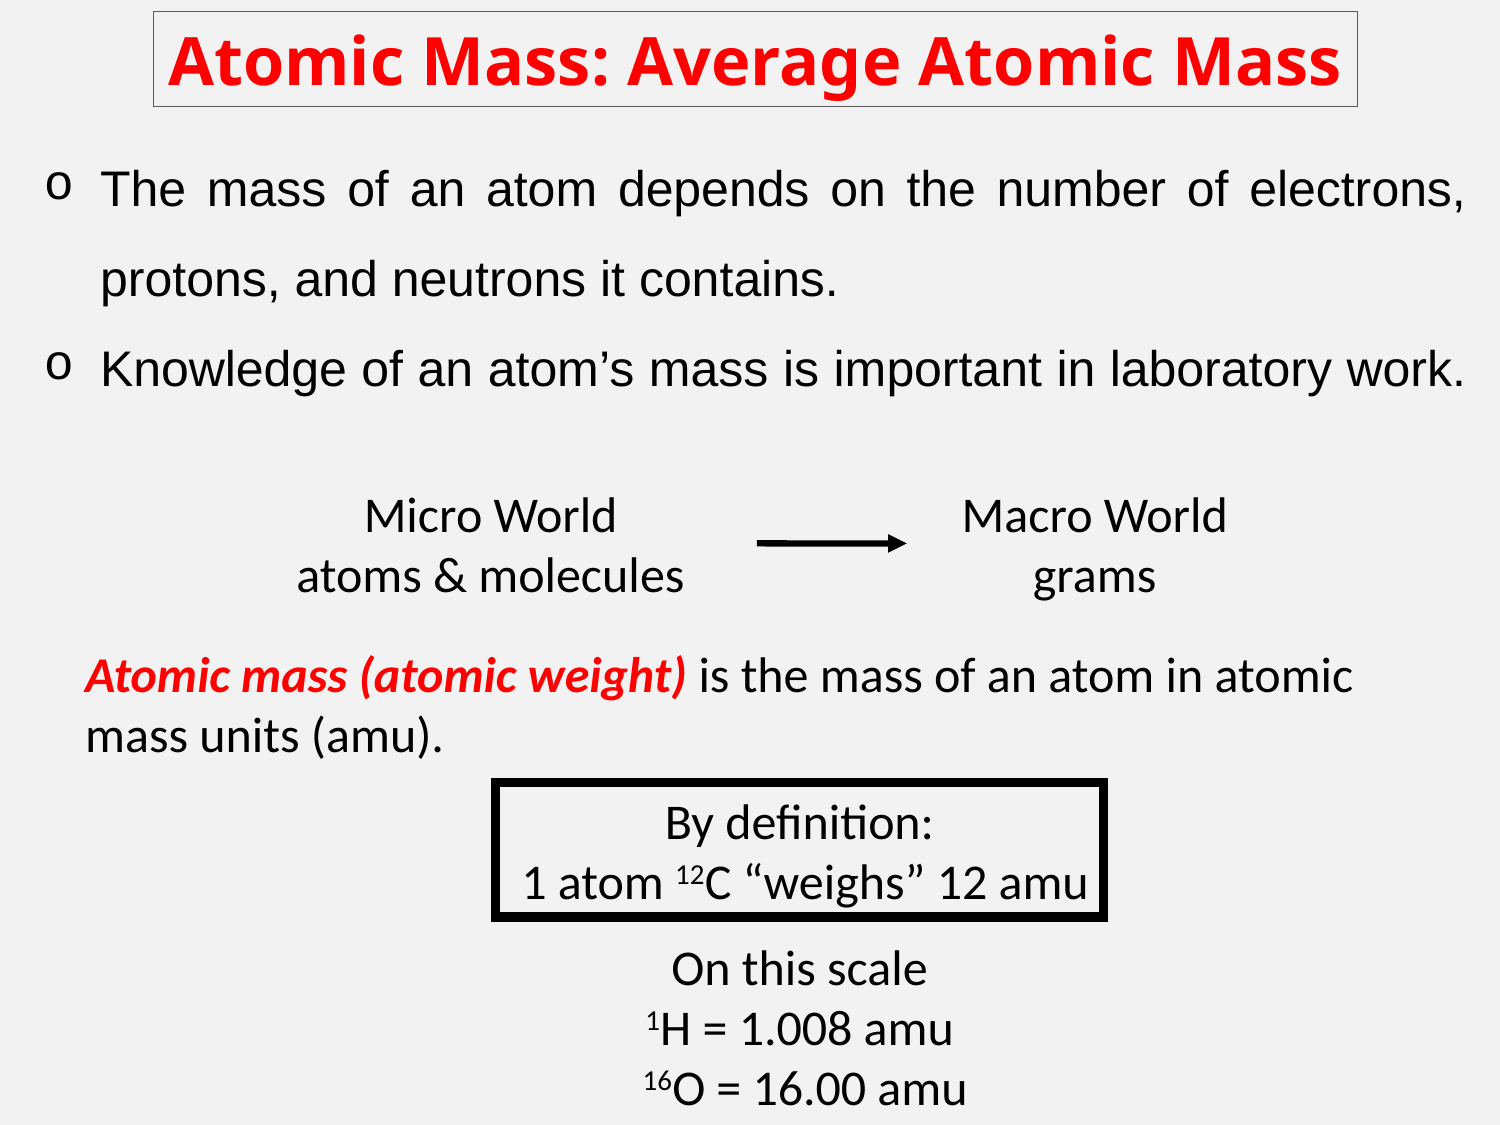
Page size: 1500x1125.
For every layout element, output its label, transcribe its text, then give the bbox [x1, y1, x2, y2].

text_box Atomic mass (atomic weight) is the mass of an atom in atomic mass units (amu). [70, 634, 1482, 770]
text_box Micro World atoms & molecules [281, 475, 700, 610]
text_box On this scale 1H = 1.008 amu 16O = 16.00 amu [600, 928, 999, 1123]
text_box By definition: 1 atom 12C “weighs” 12 amu [495, 782, 1104, 918]
text_box The mass of an atom depends on the number of electrons, protons, and neutrons it contains. Knowledge of an atom’s mass is important in laboratory work. [29, 118, 1482, 404]
text_box Atomic Mass: Average Atomic Mass [153, 11, 1358, 107]
text_box [756, 537, 907, 550]
text_box Macro World grams [946, 475, 1243, 610]
